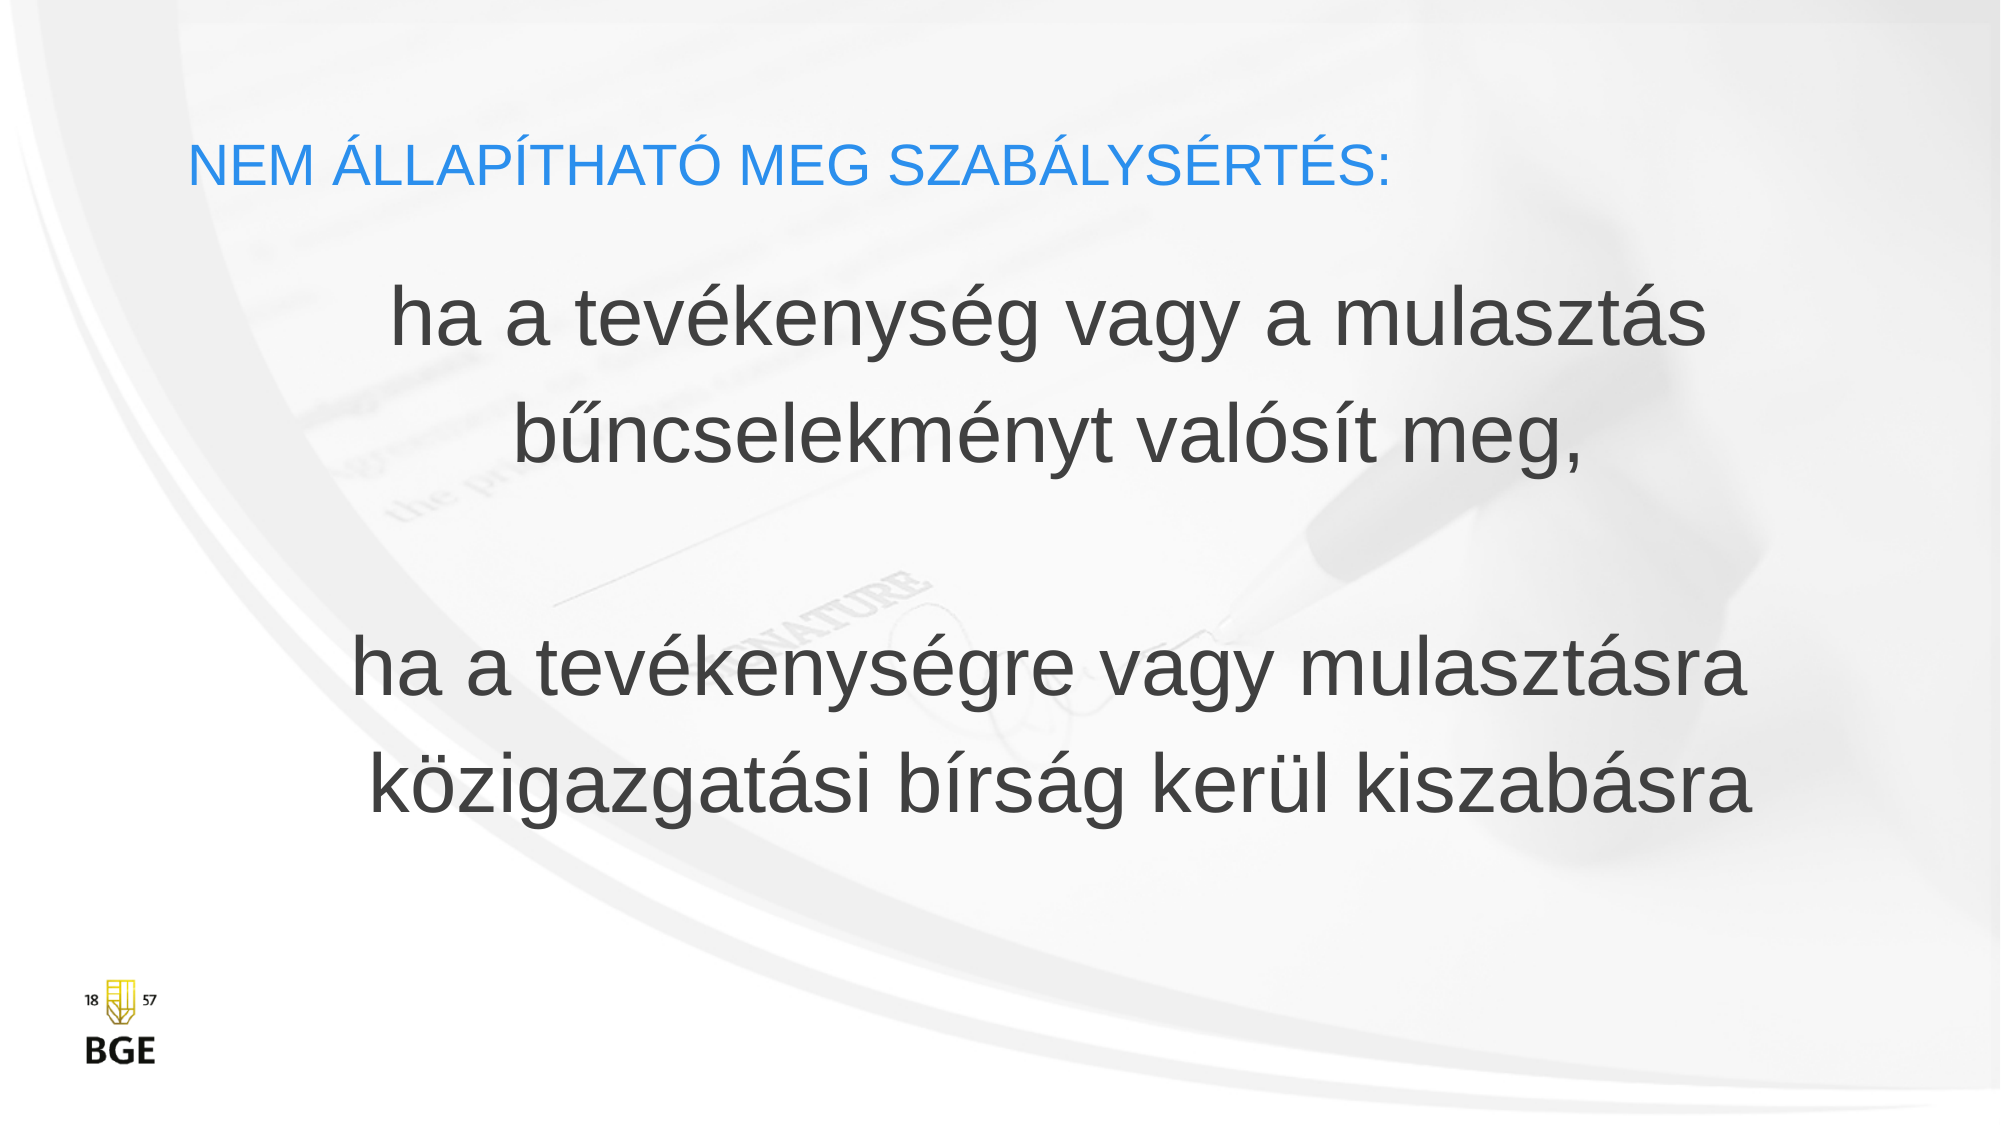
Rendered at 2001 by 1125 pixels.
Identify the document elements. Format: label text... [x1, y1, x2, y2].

list ha a tevékenység vagy a mulasztás bűncselekményt valósít meg, ha a tevékenységre vagy mulasztásra közigazgatási bírság kerül kiszabásra [174, 324, 1947, 1000]
picture [0, 0, 2001, 1125]
text_box NEM ÁLLAPÍTHATÓ MEG SZABÁLYSÉRTÉS: [172, 120, 1408, 205]
